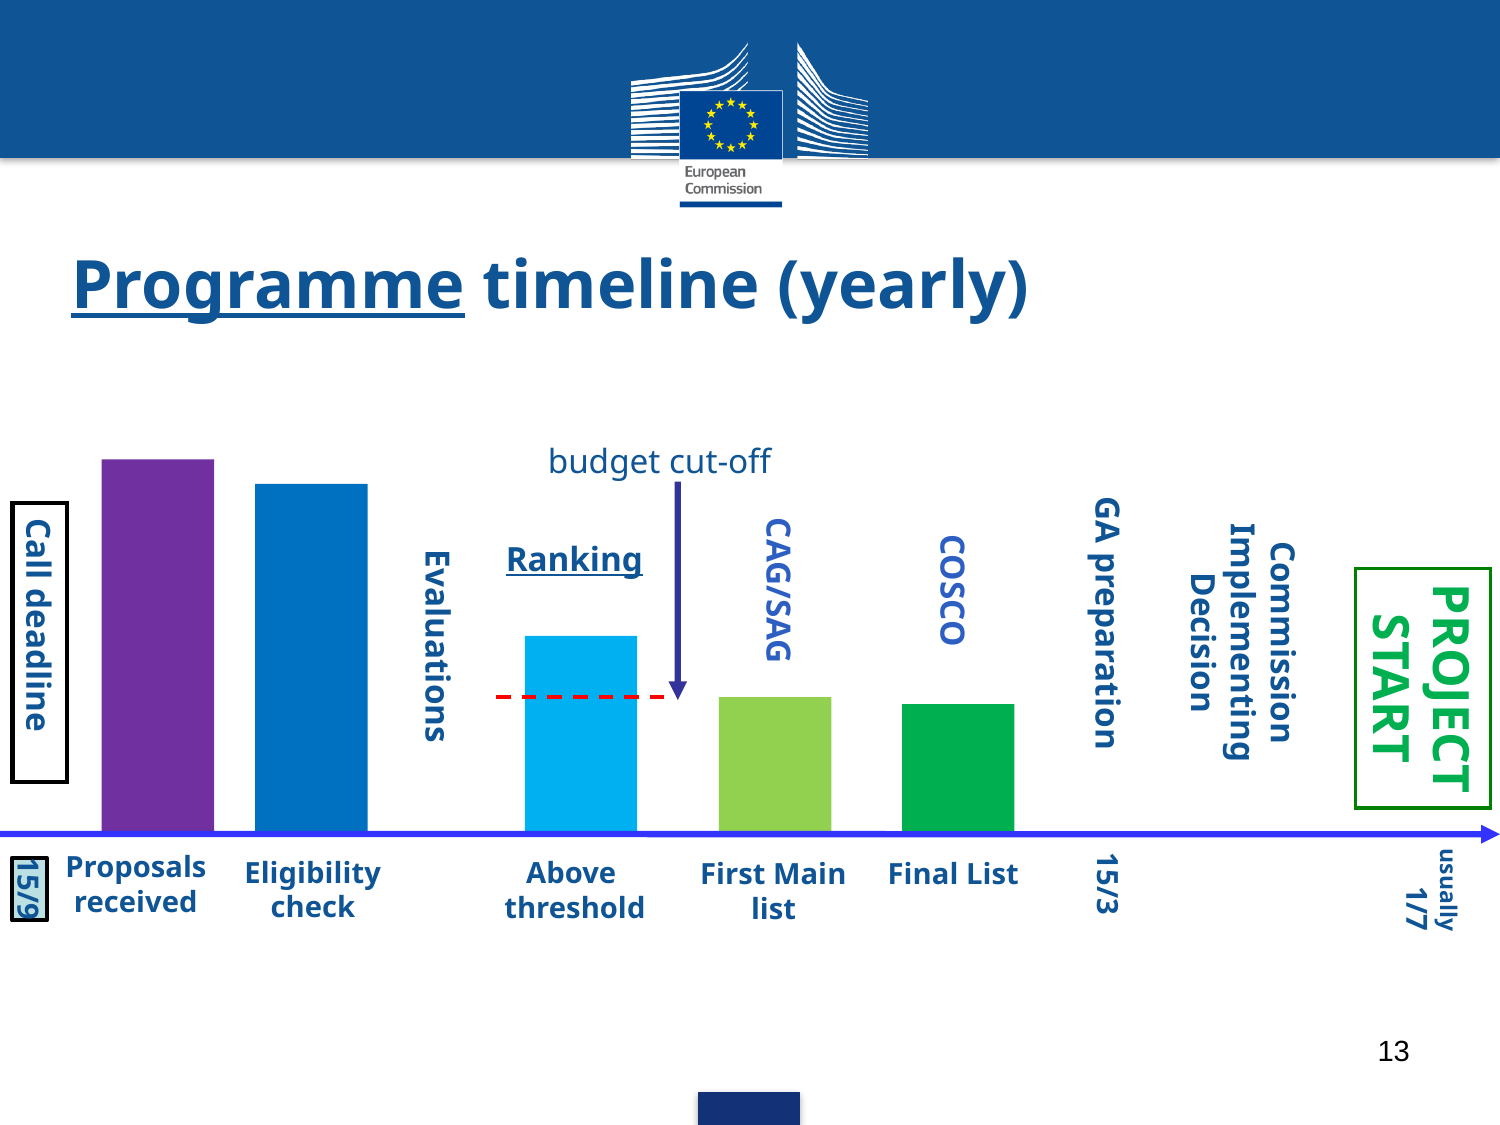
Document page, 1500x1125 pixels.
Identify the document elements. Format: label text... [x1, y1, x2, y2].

slide_number 13 [1074, 1024, 1426, 1103]
text_box [902, 704, 1015, 834]
text_box COSCO [926, 519, 982, 662]
text_box [46, 503, 160, 824]
text_box [671, 488, 685, 701]
text_box Eligibility check [244, 853, 382, 924]
text_box CAG/SAG [752, 478, 808, 697]
text_box [11, 503, 56, 772]
text_box Call deadline [12, 503, 68, 783]
text_box [105, 621, 255, 772]
text_box [718, 697, 832, 834]
text_box 15/9 [11, 858, 47, 921]
text_box Evaluations [411, 535, 467, 758]
text_box Programme timeline (yearly) [0, 243, 1463, 318]
text_box First Main list [700, 855, 847, 926]
text_box [101, 772, 215, 833]
text_box Final List [887, 855, 1020, 891]
text_box [524, 706, 638, 834]
text_box Proposals received [65, 848, 207, 919]
text_box usually 1/7 [1400, 848, 1463, 932]
text_box [101, 459, 215, 621]
text_box Above threshold [504, 854, 646, 925]
text_box PROJECT START [1355, 568, 1491, 809]
text_box 15/3 [1091, 852, 1127, 916]
text_box GA preparation [1081, 481, 1137, 765]
text_box [0, 827, 1500, 841]
text_box [524, 635, 638, 696]
text_box Ranking [491, 530, 658, 586]
text_box budget cut-off [533, 432, 787, 488]
text_box Commission Implementing Decision [1176, 508, 1312, 777]
picture [631, 42, 868, 208]
text_box [255, 483, 368, 833]
